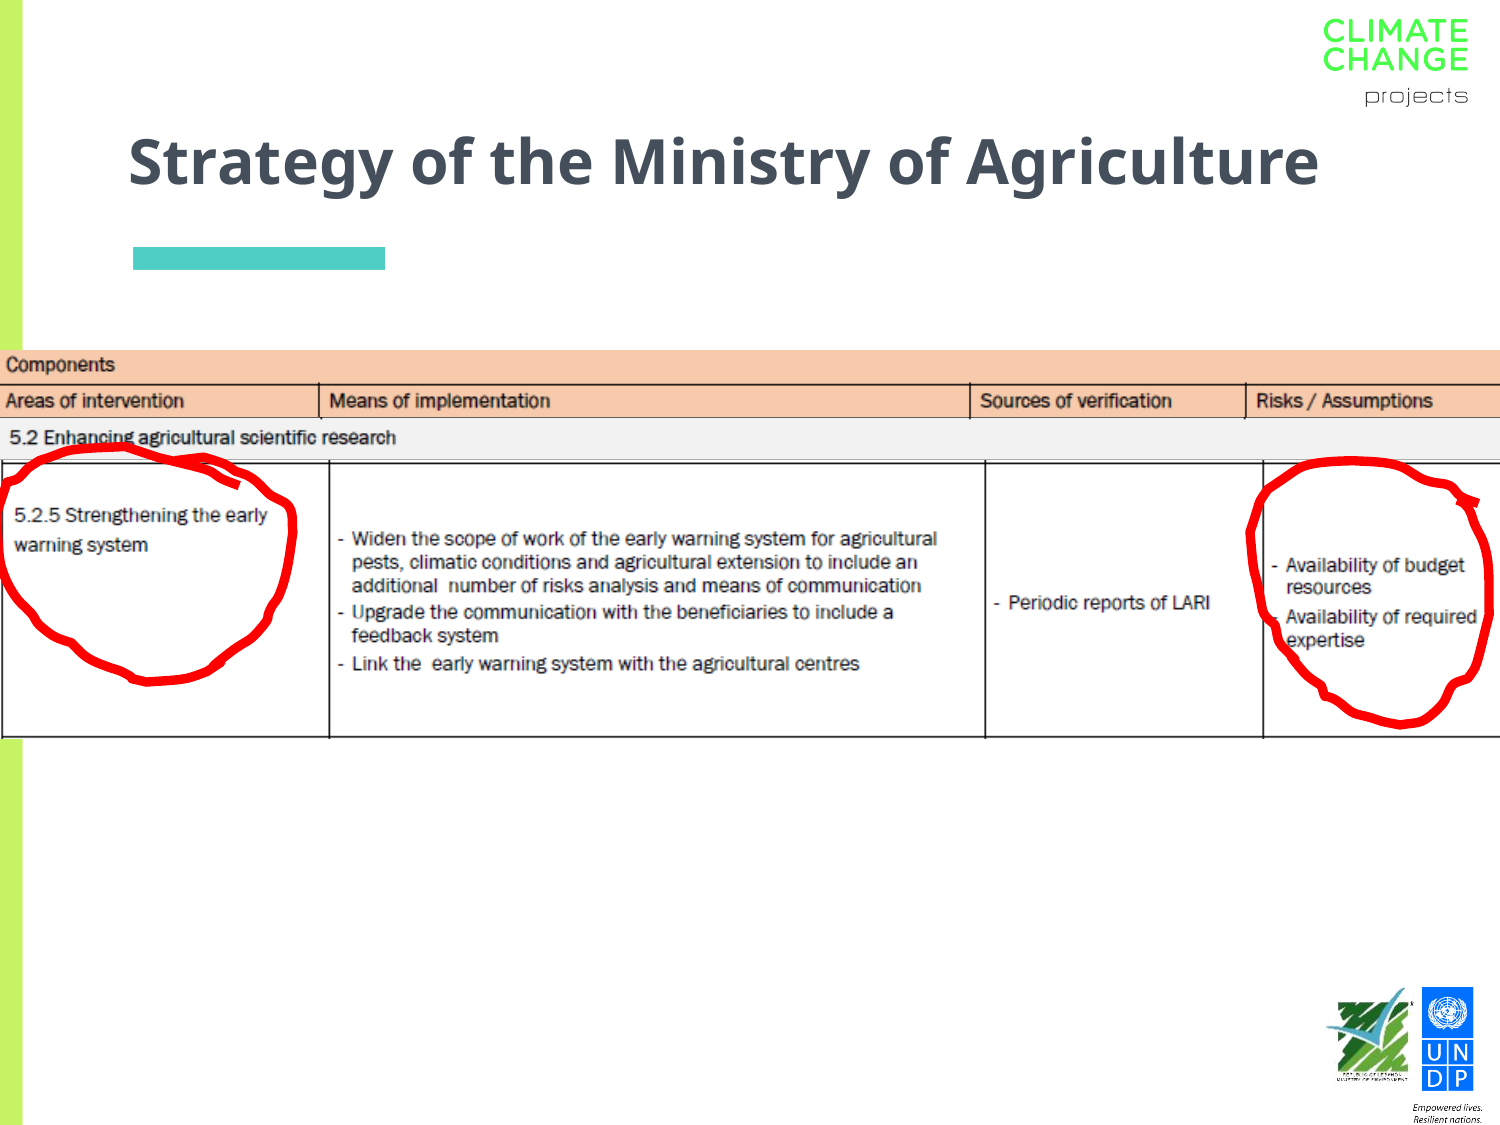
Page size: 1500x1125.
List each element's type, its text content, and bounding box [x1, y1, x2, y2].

picture [1325, 987, 1482, 1123]
picture [1387, 0, 1482, 122]
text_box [0, 349, 1500, 739]
title Strategy of the Ministry of Agriculture [113, 0, 1387, 212]
